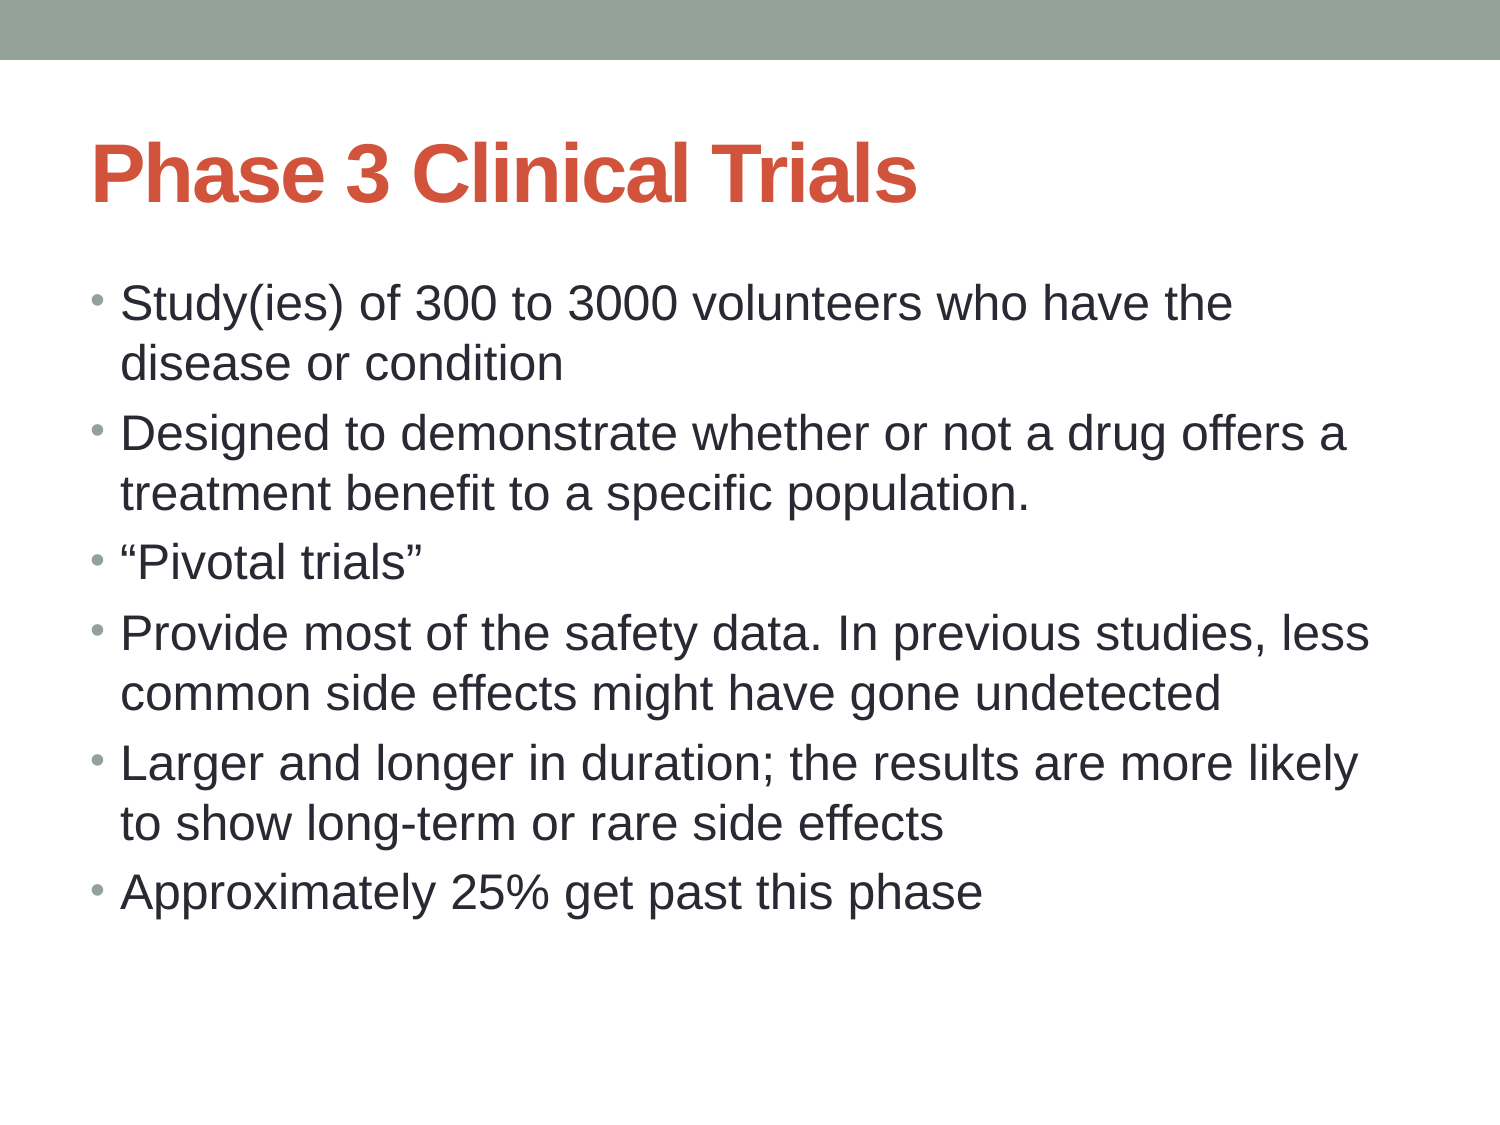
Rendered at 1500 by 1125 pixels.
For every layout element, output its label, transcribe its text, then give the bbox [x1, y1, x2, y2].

list Study(ies) of 300 to 3000 volunteers who have the disease or condition Designed to demonstrate whether or not a drug offers a treatment benefit to a specific population. “Pivotal trials” Provide most of the safety data. In previous studies, less common side effects might have gone undetected Larger and longer in duration; the results are more likely to show long-term or rare side effects Approximately 25% get past this phase [75, 262, 1425, 1063]
title Phase 3 Clinical Trials [75, 87, 1425, 250]
